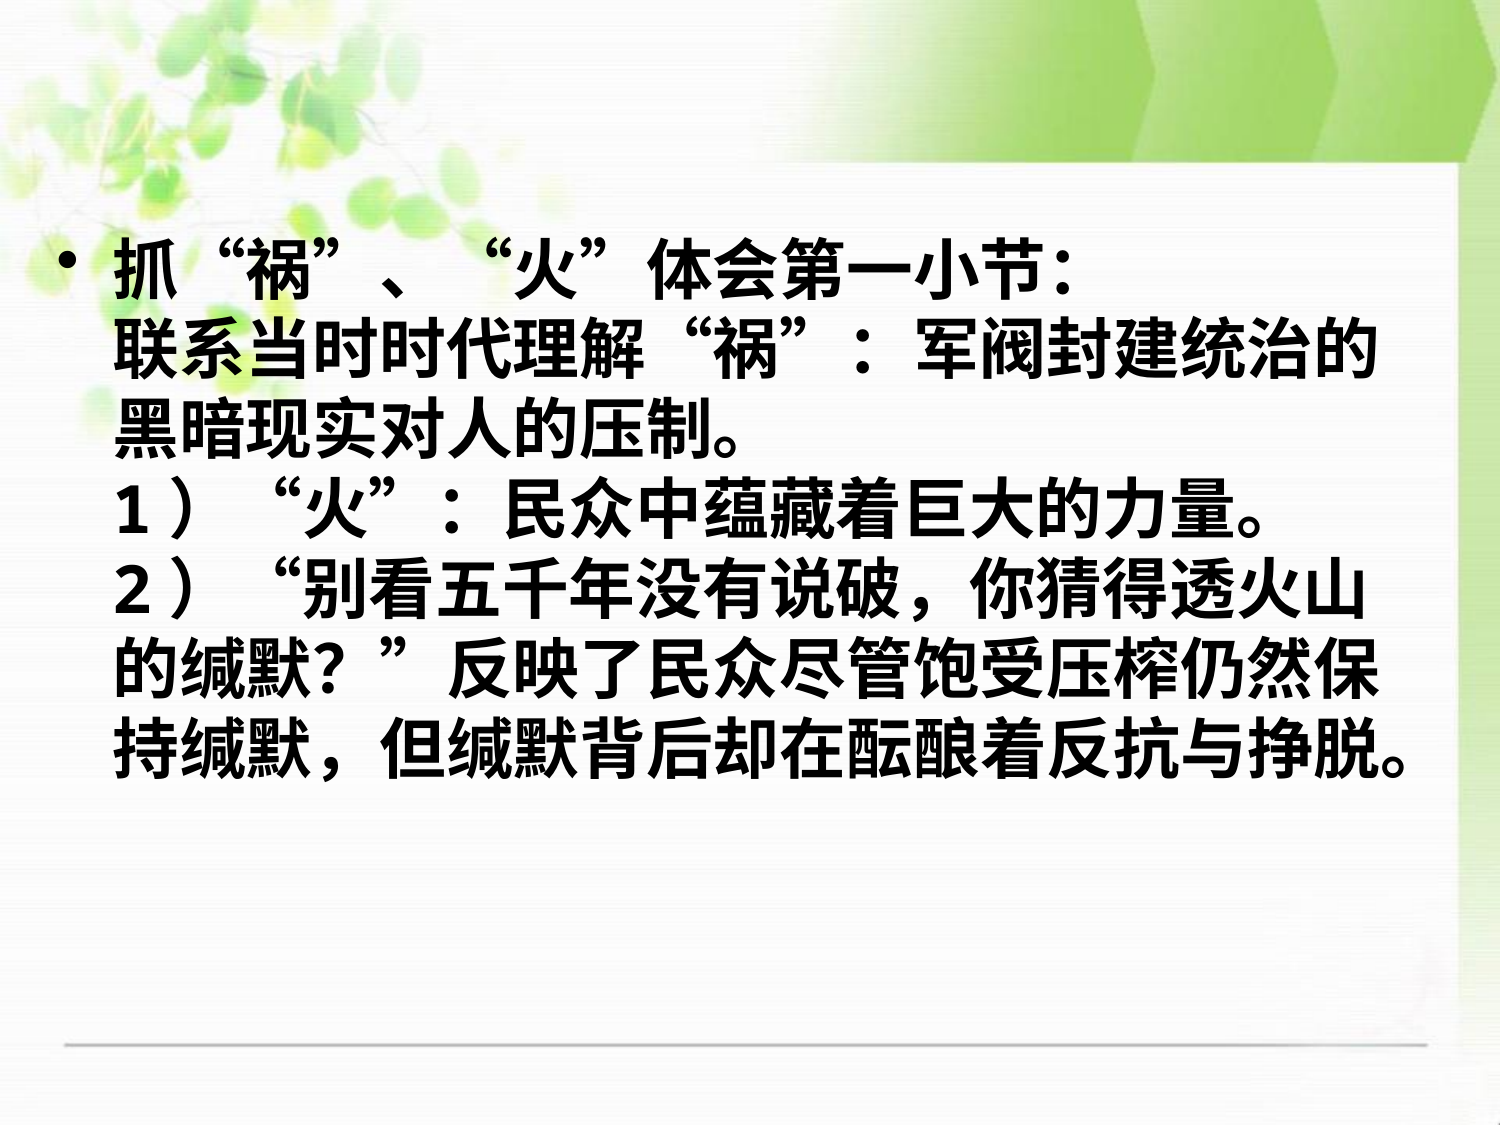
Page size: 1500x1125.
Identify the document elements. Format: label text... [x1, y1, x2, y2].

list 抓“祸”、“火”体会第一小节： 联系当时时代理解“祸”：军阀封建统治的黑暗现实对人的压制。 1）“火”：民众中蕴藏着巨大的力量。 2）“别看五千年没有说破，你猜得透火山的缄默？”反映了民众尽管饱受压榨仍然保持缄默，但缄默背后却在酝酿着反抗与挣脱。 [41, 219, 1436, 963]
picture [0, 0, 1500, 1125]
